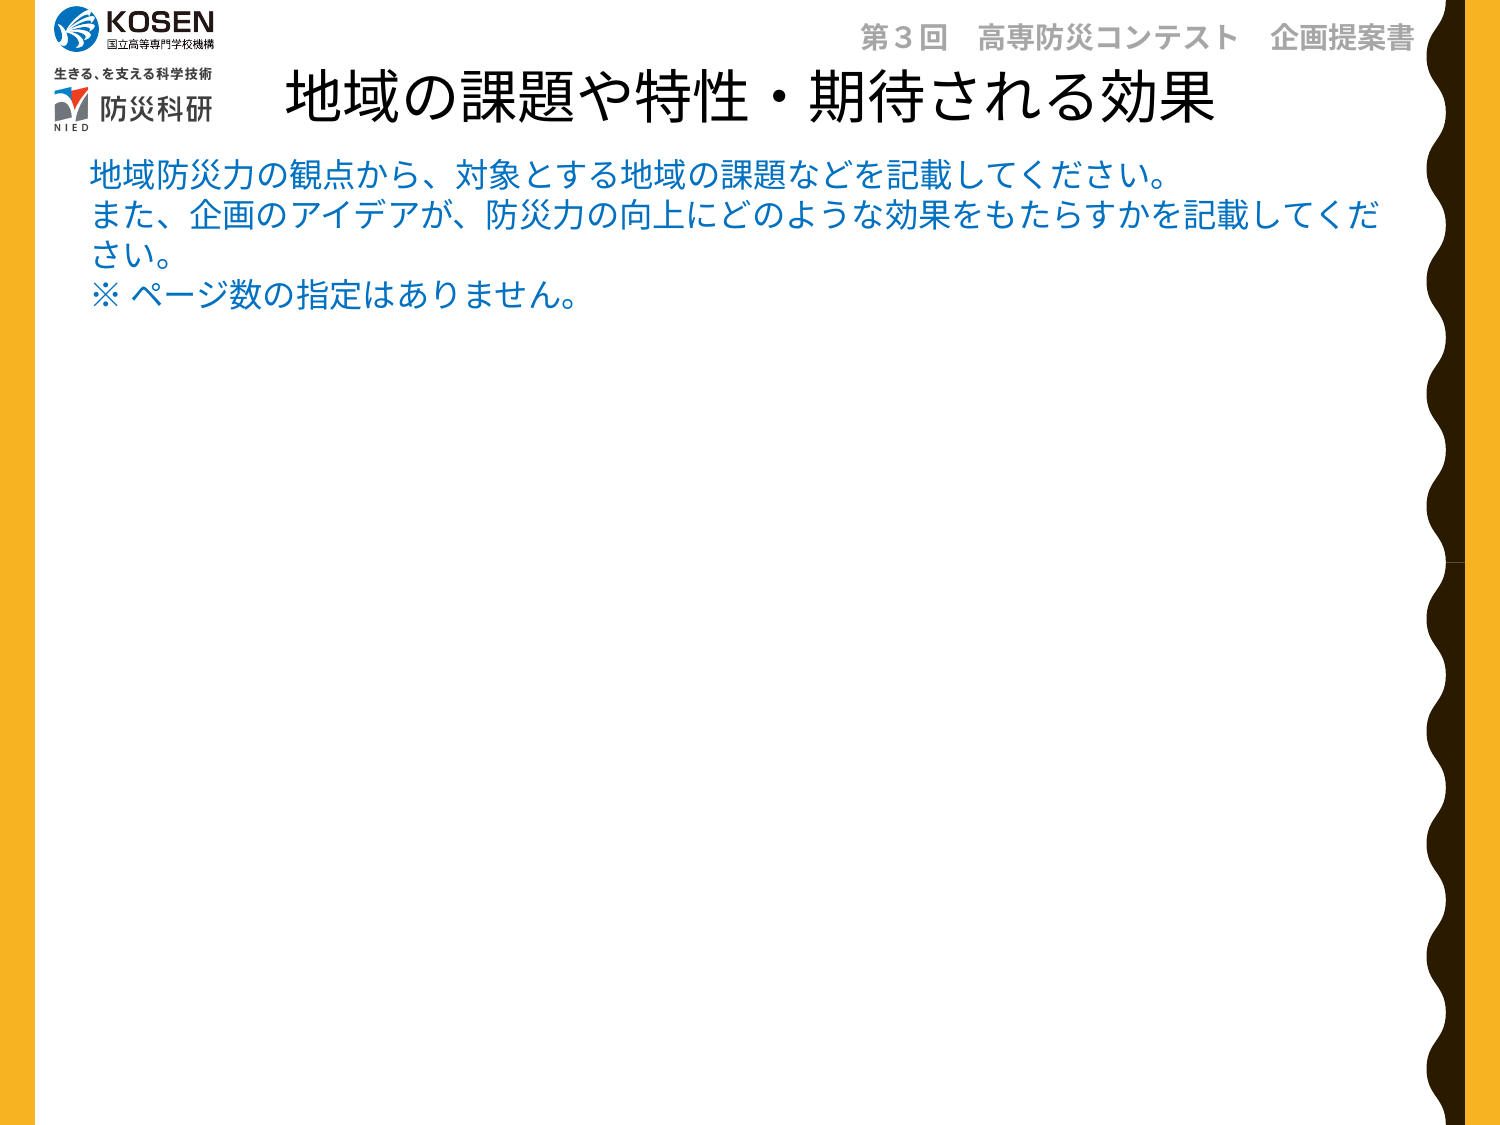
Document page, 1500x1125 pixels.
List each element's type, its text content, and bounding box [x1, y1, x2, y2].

text_box 地域防災力の観点から、対象とする地域の課題などを記載してください。 また、企画のアイデアが、防災力の向上にどのような効果をもたらすかを記載してください。 ※ページ数の指定はありません。 [74, 146, 1418, 1060]
text_box 地域の課題や特性・期待される効果 [37, 60, 1464, 139]
text_box [1418, 263, 1500, 419]
picture [54, 6, 215, 52]
